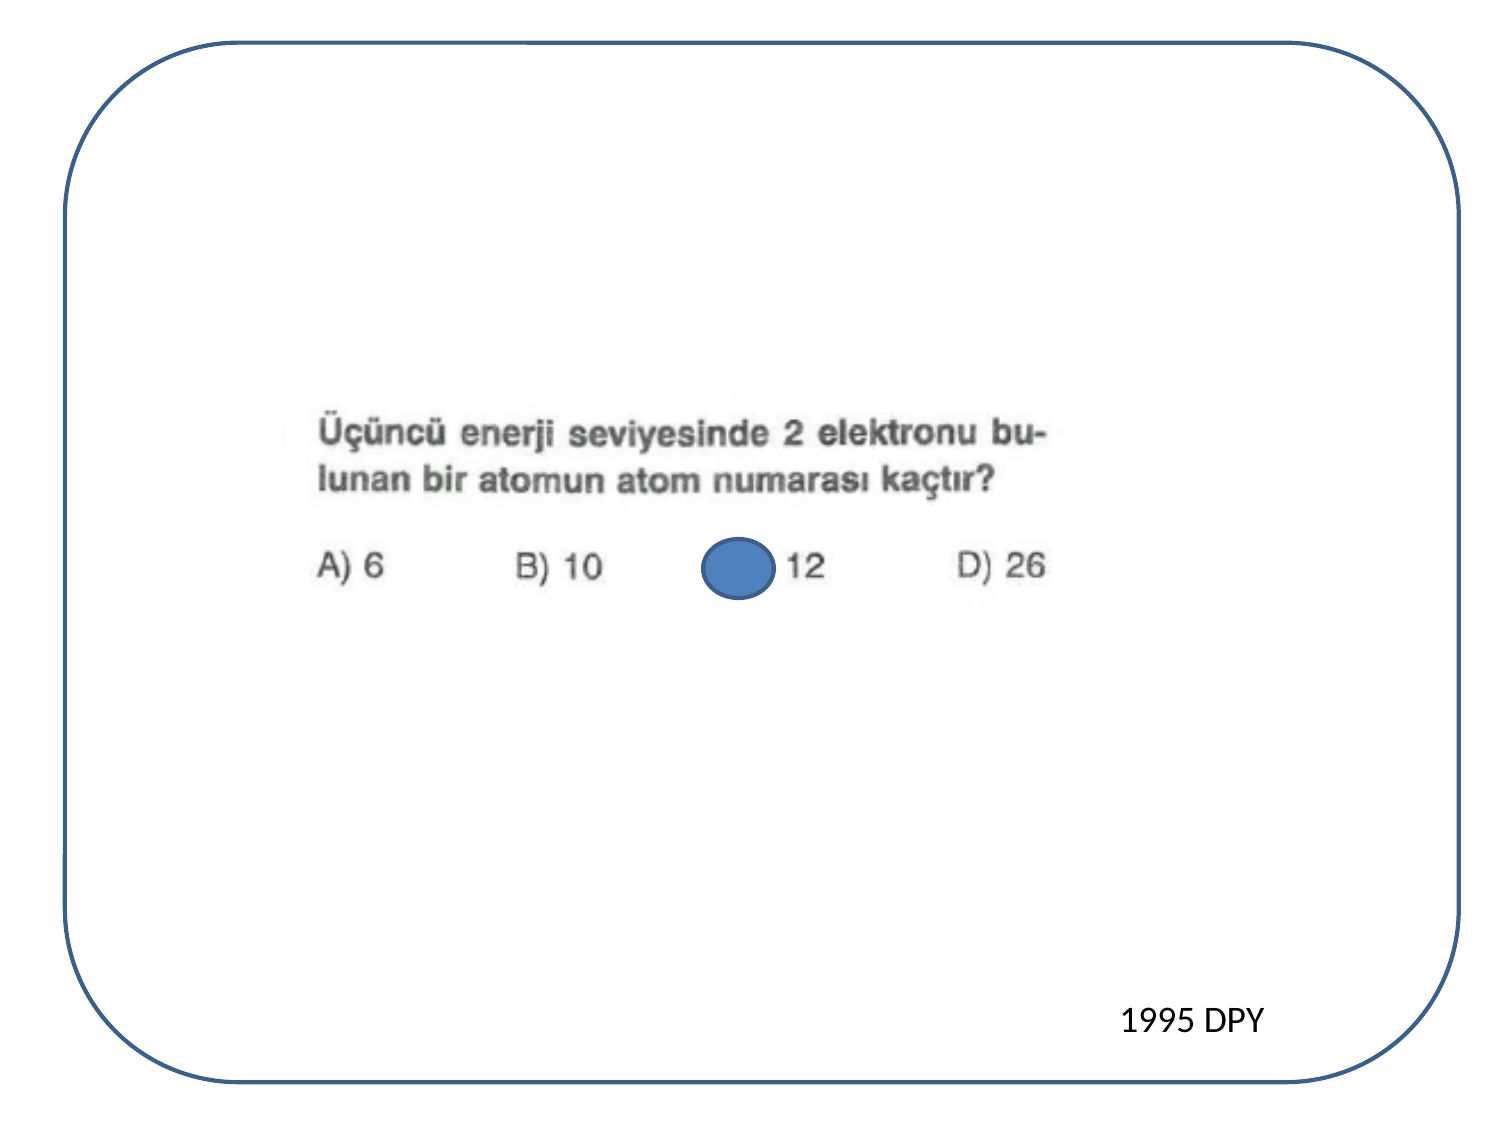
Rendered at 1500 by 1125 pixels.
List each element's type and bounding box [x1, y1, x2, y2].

picture [280, 386, 1100, 607]
text_box [62, 40, 1461, 1085]
